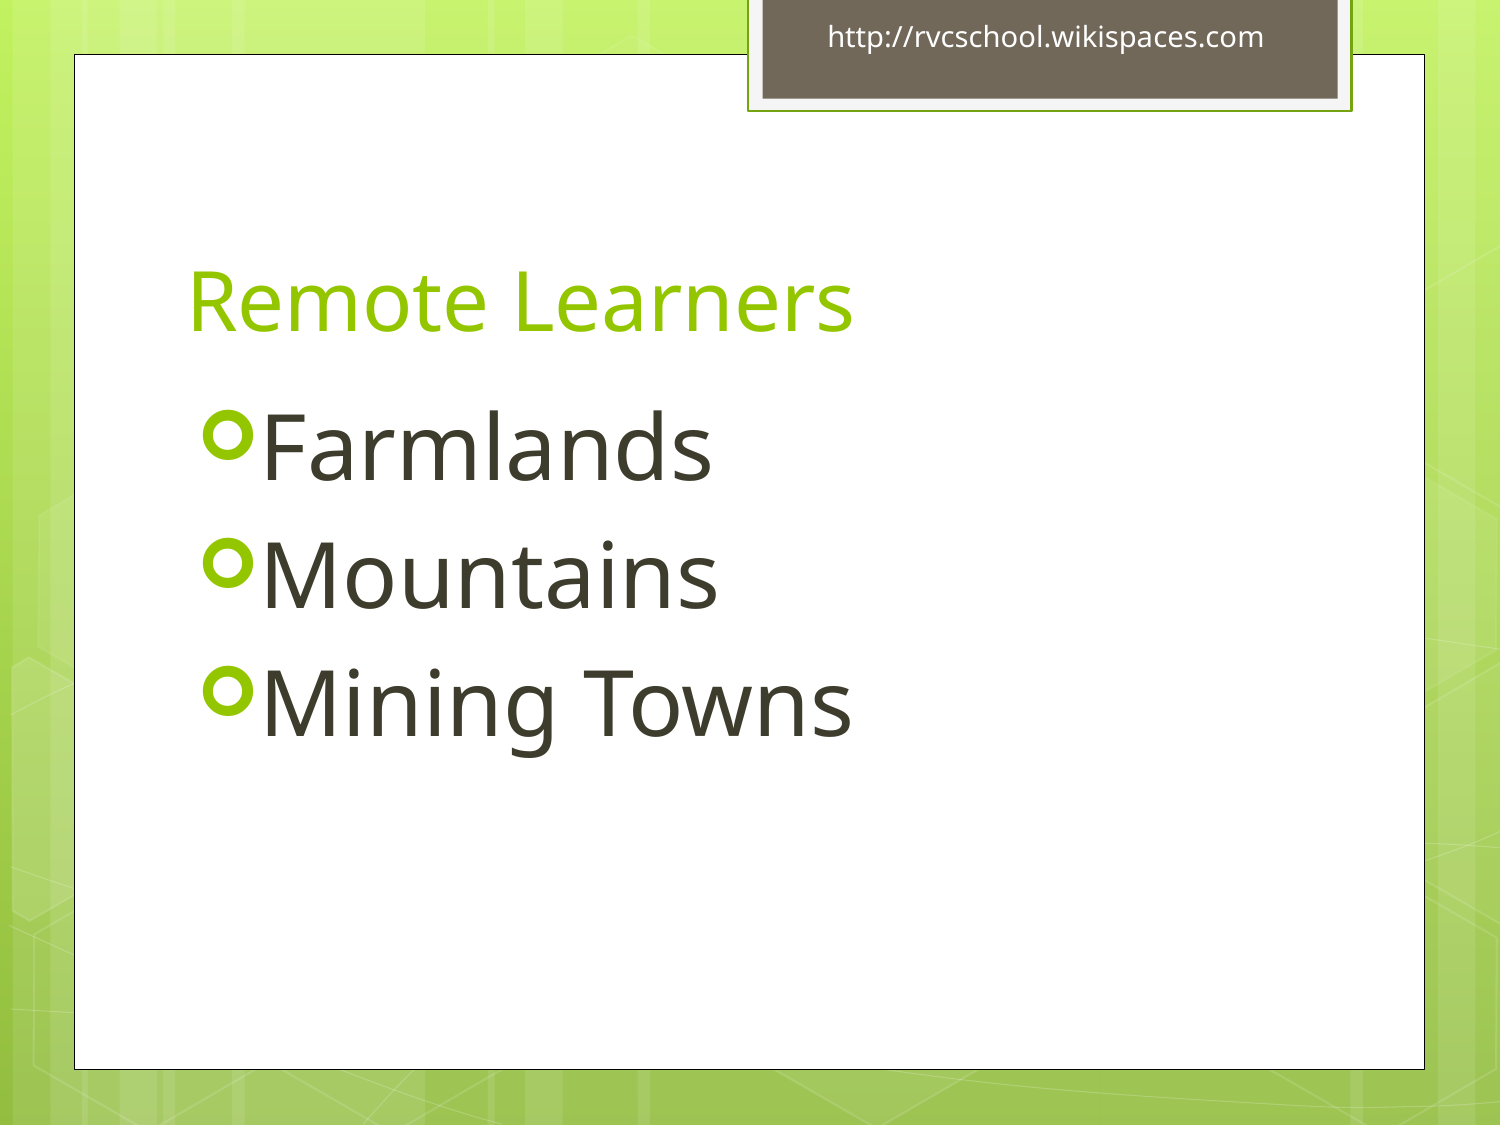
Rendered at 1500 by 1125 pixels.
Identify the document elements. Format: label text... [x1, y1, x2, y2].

text_box http://rvcschool.wikispaces.com [812, 11, 1280, 61]
list Farmlands Mountains Mining Towns [171, 381, 1283, 957]
title Remote Learners [171, 168, 1324, 357]
